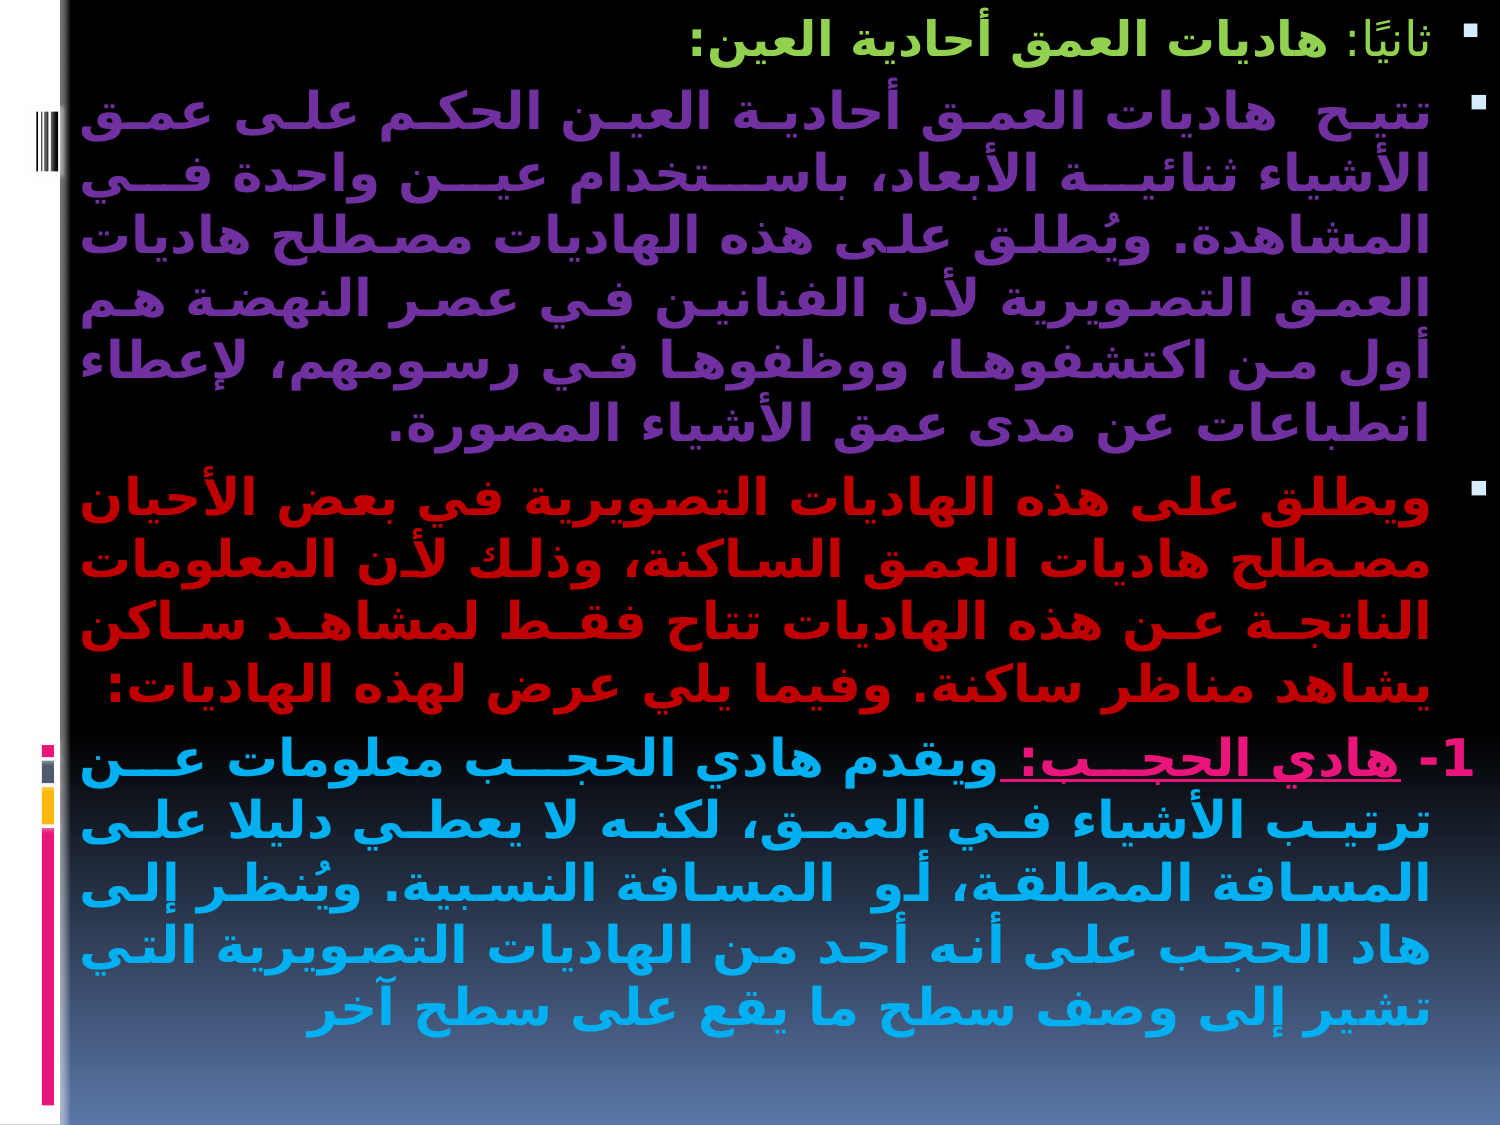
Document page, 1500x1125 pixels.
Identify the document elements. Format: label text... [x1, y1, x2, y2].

list ثانيًا: هاديات العمق أحادية العين: تتيح هاديات العمق أحادية العين الحكم على عمق الأشياء ثنائية الأبعاد، باستخدام عين واحدة في المشاهدة. ويُطلق على هذه الهاديات مصطلح هاديات العمق التصويرية لأن الفنانين في عصر النهضة هم أول من اكتشفوها، ووظفوها في رسومهم، لإعطاء انطباعات عن مدى عمق الأشياء المصورة. ويطلق على هذه الهاديات التصويرية في بعض الأحيان مصطلح هاديات العمق الساكنة، وذلك لأن المعلومات الناتجة عن هذه الهاديات تتاح فقط لمشاهد ساكن يشاهد مناظر ساكنة. وفيما يلي عرض لهذه الهاديات: 1- هادي الحجب: ويقدم هادي الحجب معلومات عن ترتيب الأشياء في العمق، لكنه لا يعطي دليلا على المسافة المطلقة، أو المسافة النسبية. ويُنظر إلى هاد الحجب على أنه أحد من الهاديات التصويرية التي تشير إلى وصف سطح ما يقع على سطح آخر [64, 0, 1500, 1125]
